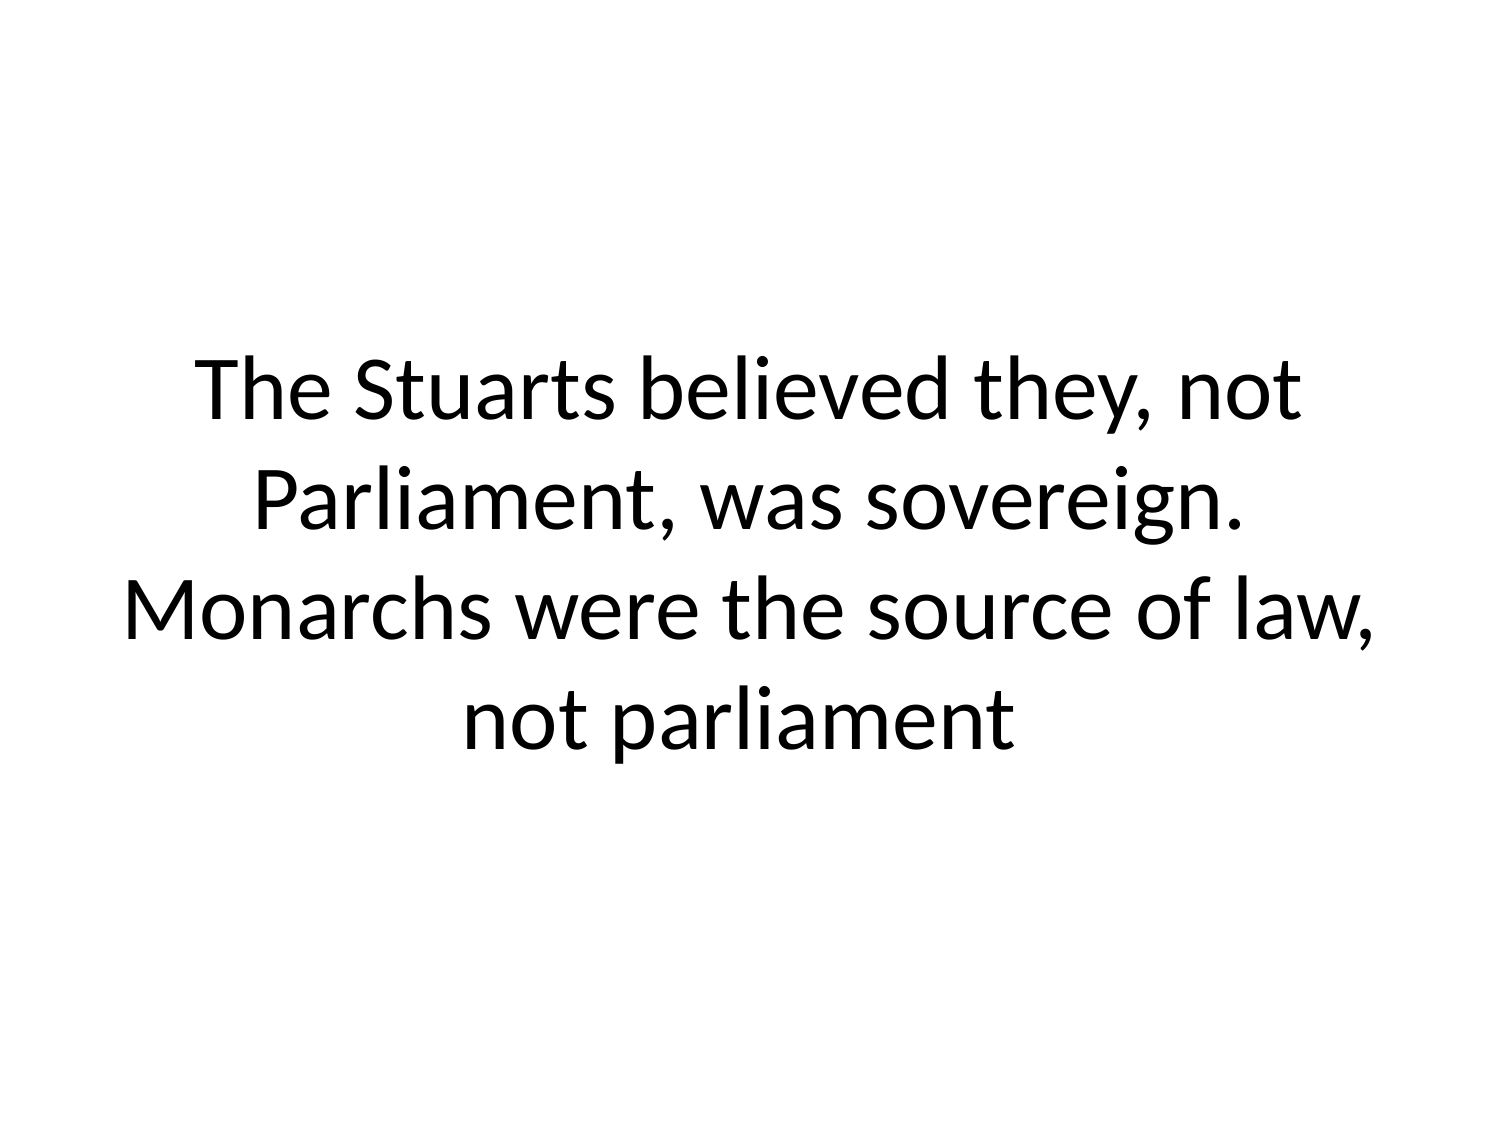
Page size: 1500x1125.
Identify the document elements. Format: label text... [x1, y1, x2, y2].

title The Stuarts believed they, not Parliament, was sovereign. Monarchs were the source of law, not parliament [74, 44, 1426, 1051]
